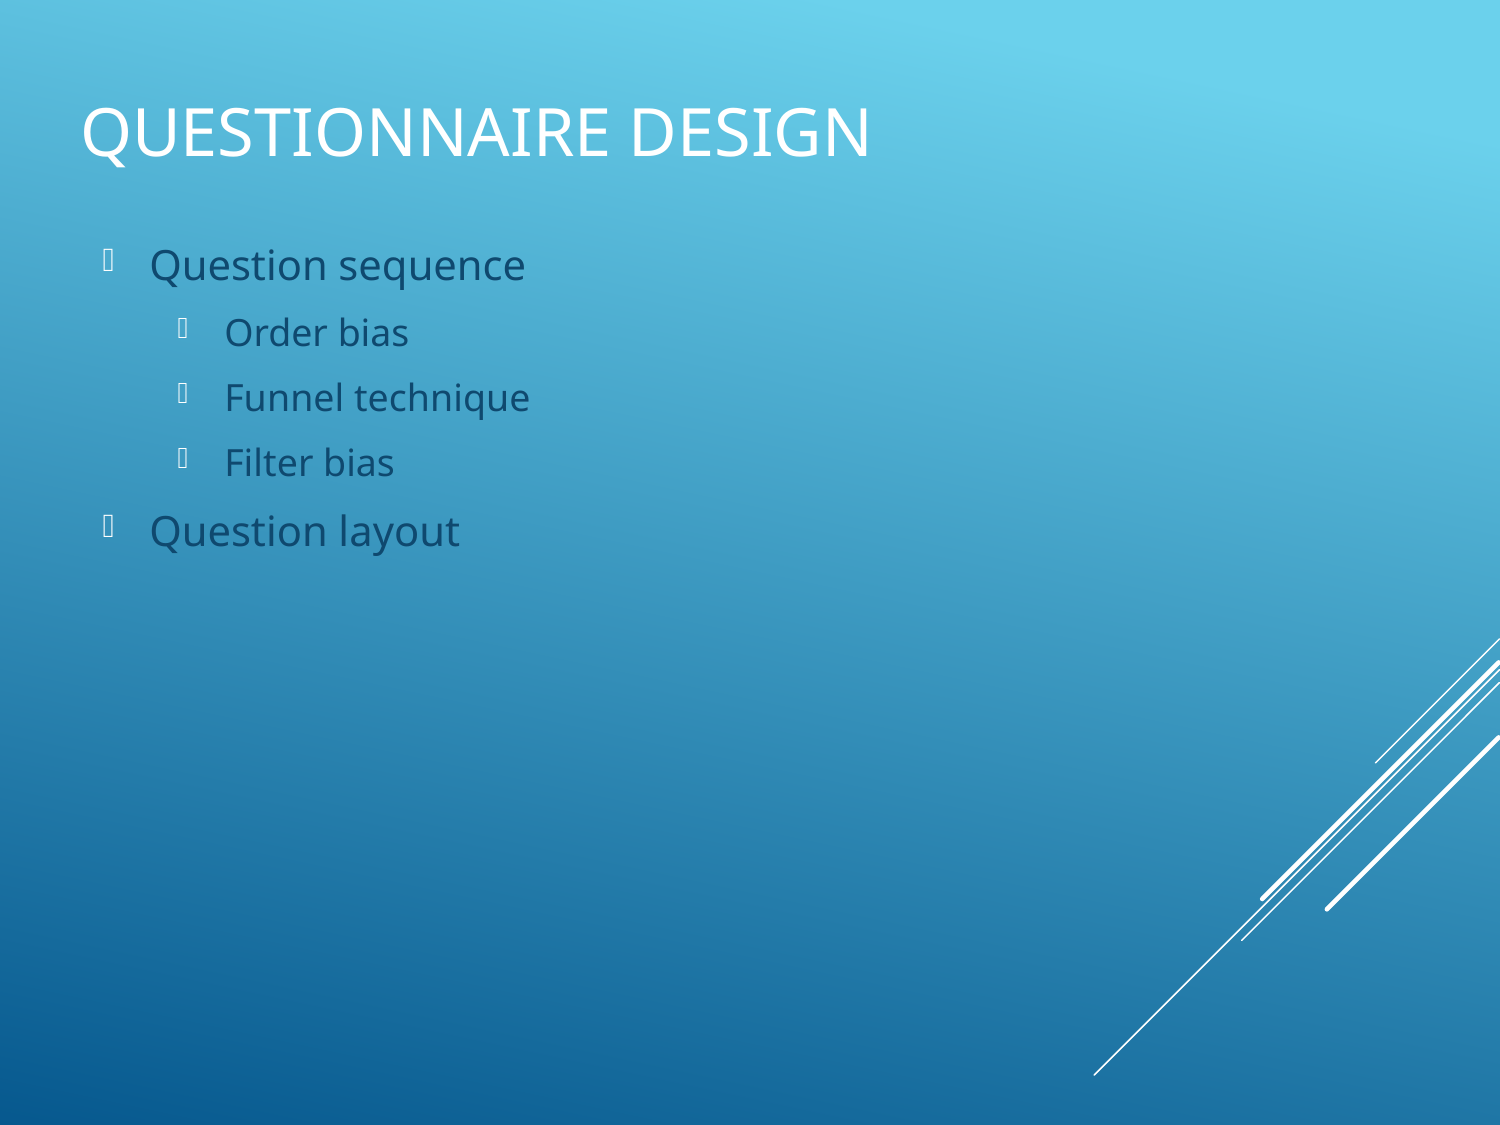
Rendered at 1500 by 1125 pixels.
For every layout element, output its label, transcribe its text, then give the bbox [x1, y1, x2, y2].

list Question sequence Order bias Funnel technique Filter bias Question layout [87, 87, 1163, 706]
title Questionnaire Design [64, 4, 1141, 255]
